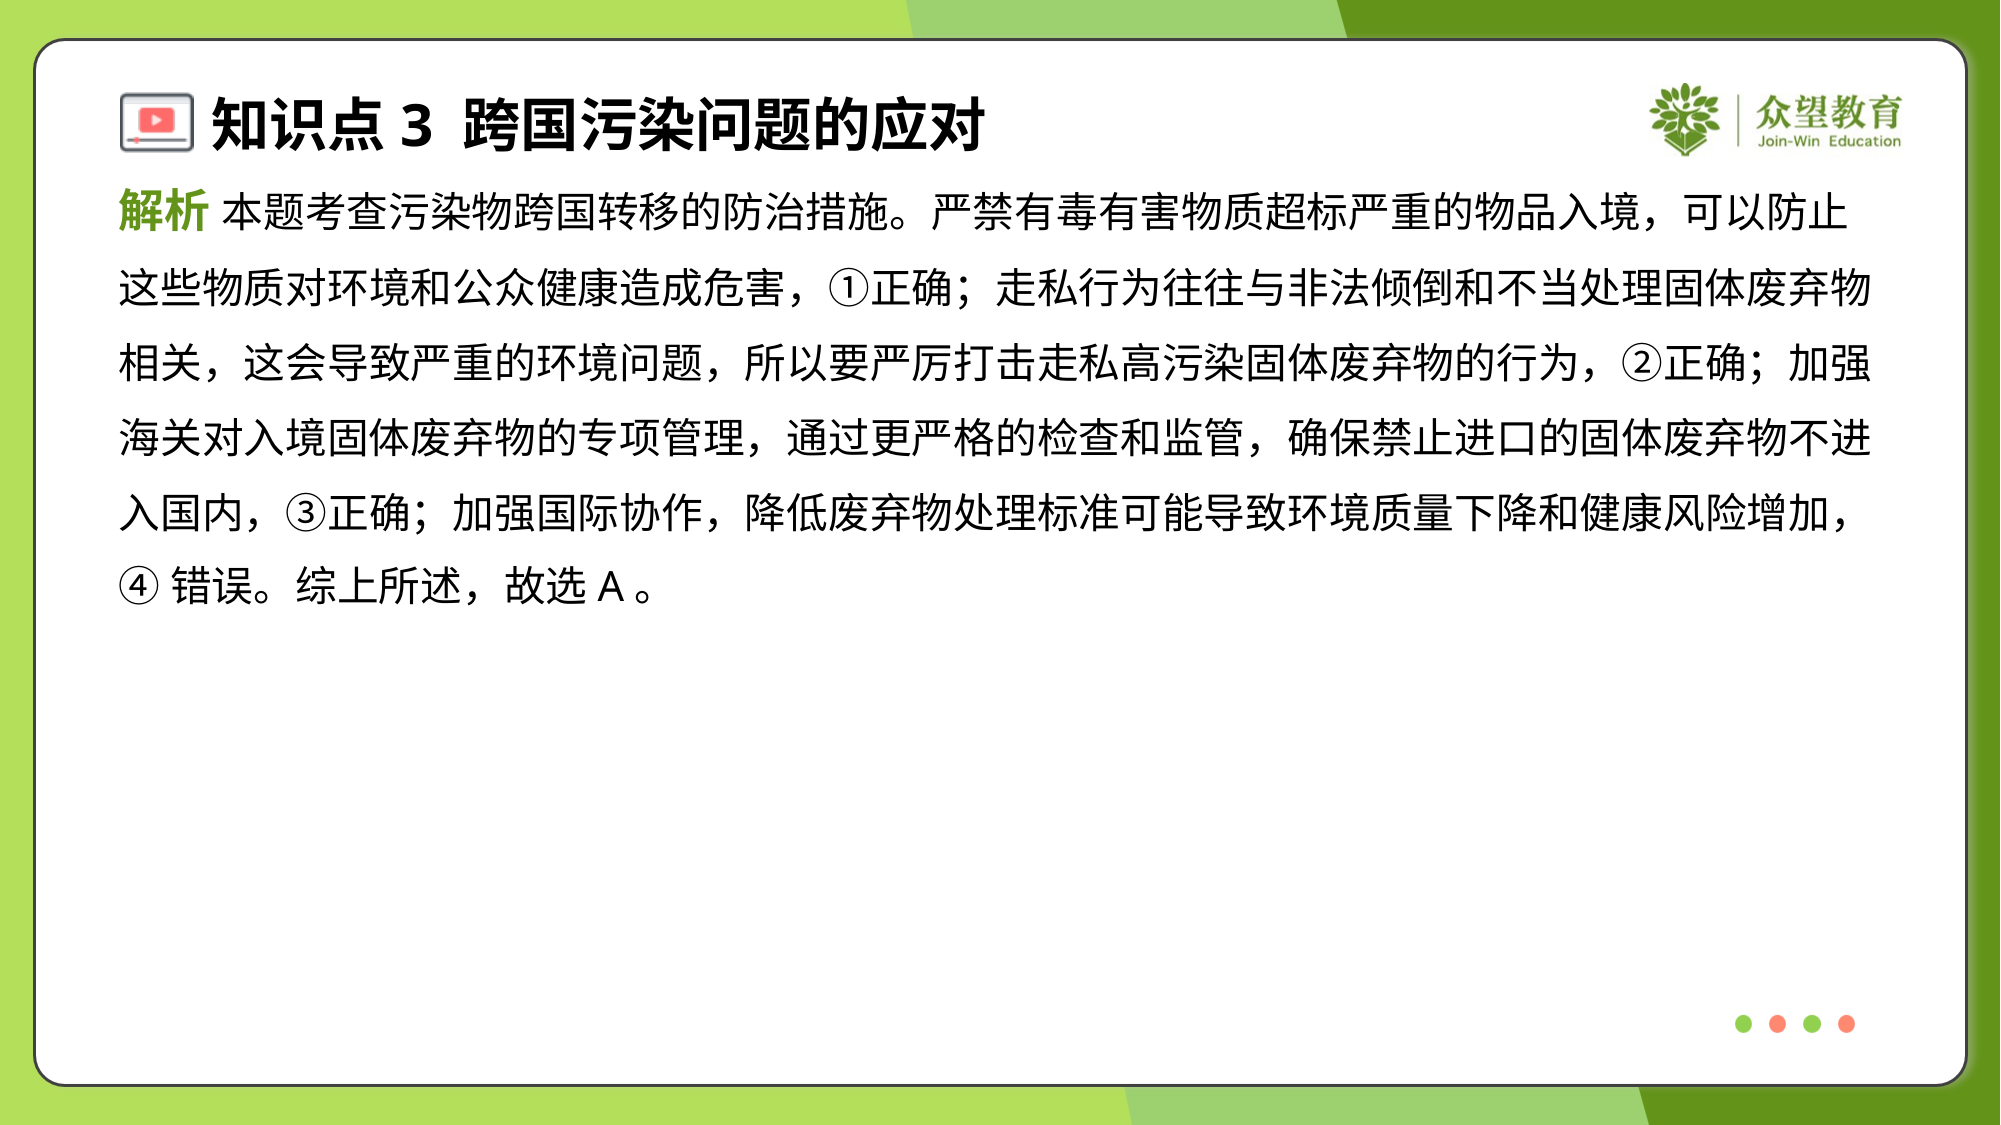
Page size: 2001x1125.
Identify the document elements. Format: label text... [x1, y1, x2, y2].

picture [0, 0, 2000, 1125]
text_box 解析 本题考查污染物跨国转移的防治措施。严禁有毒有害物质超标严重的物品入境，可以防止 这些物质对环境和公众健康造成危害，①正确；走私行为往往与非法倾倒和不当处理固体废弃物 相关，这会导致严重的环境问题，所以要严厉打击走私高污染固体废弃物的行为，②正确；加强 海关对入境固体废弃物的专项管理，通过更严格的检查和监管，确保禁止进口的固体废弃物不进 入国内，③正确；加强国际协作，降低废弃物处理标准可能导致环境质量下降和健康风险增加， ④错误。综上所述，故选A。 [118, 159, 1883, 602]
